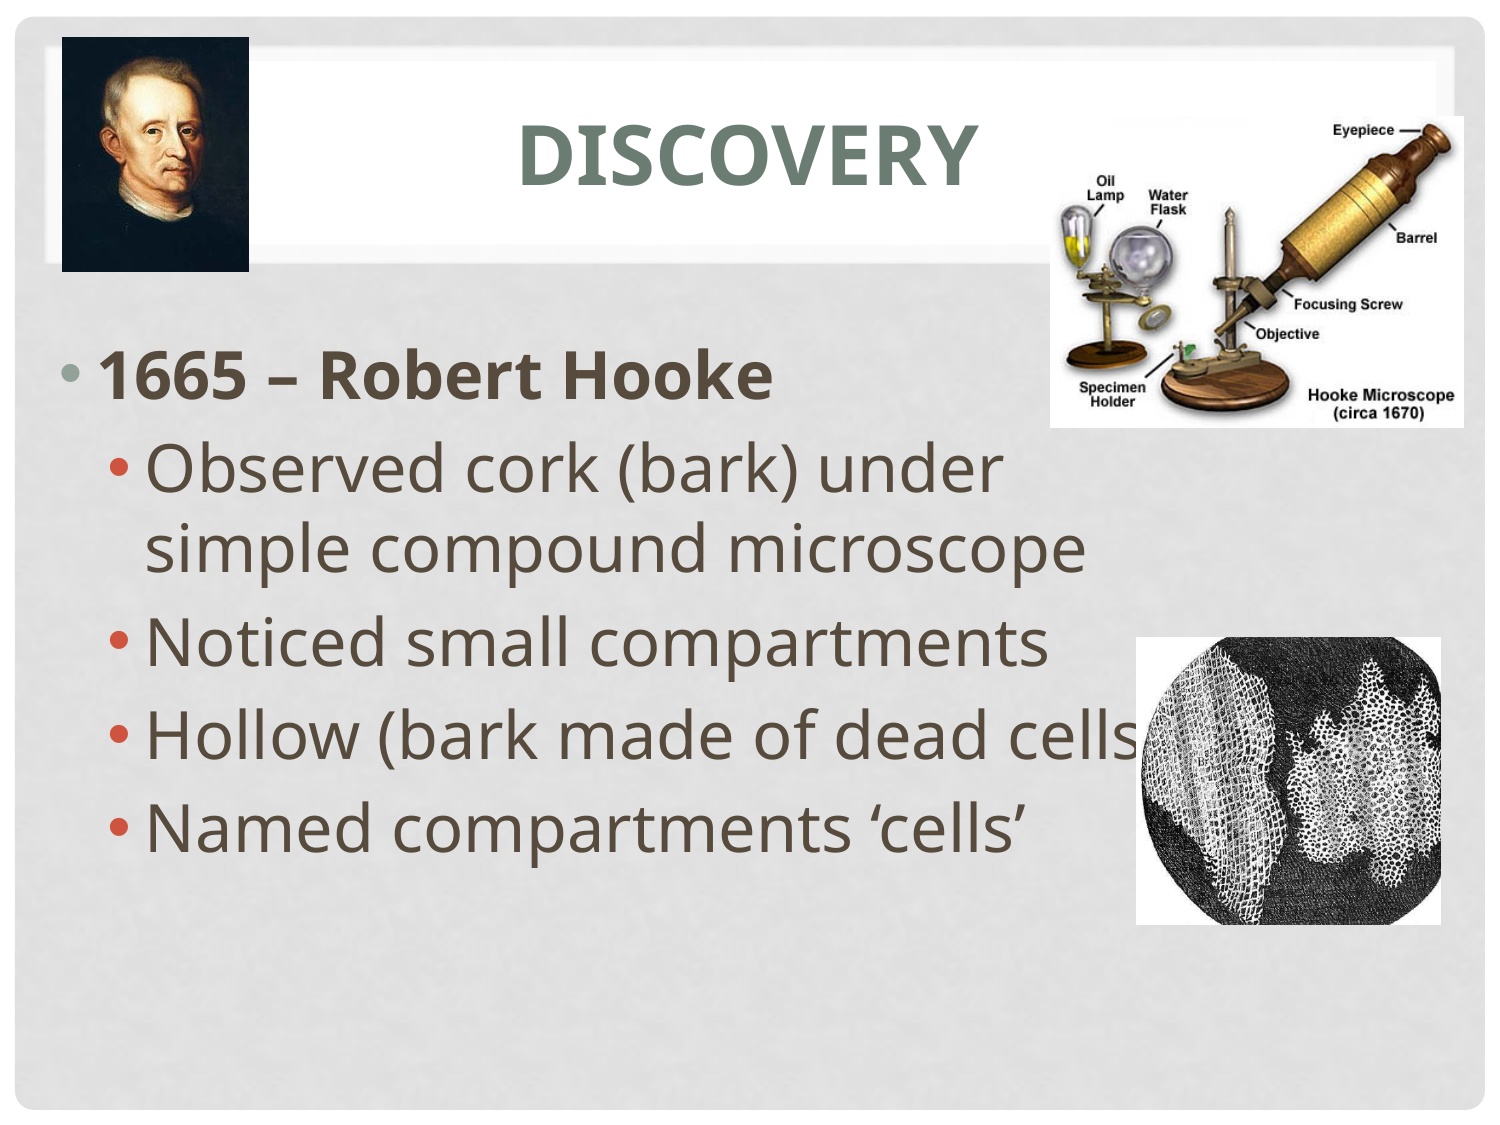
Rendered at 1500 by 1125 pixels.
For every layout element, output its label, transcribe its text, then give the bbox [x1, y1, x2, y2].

picture [62, 37, 249, 273]
picture [1135, 637, 1441, 926]
picture [1049, 116, 1464, 428]
title Discovery [249, 66, 1425, 238]
list 1665 – Robert Hooke Observed cork (bark) under simple compound microscope Noticed small compartments Hollow (bark made of dead cells) Named compartments ‘cells’ [24, 324, 1220, 1043]
